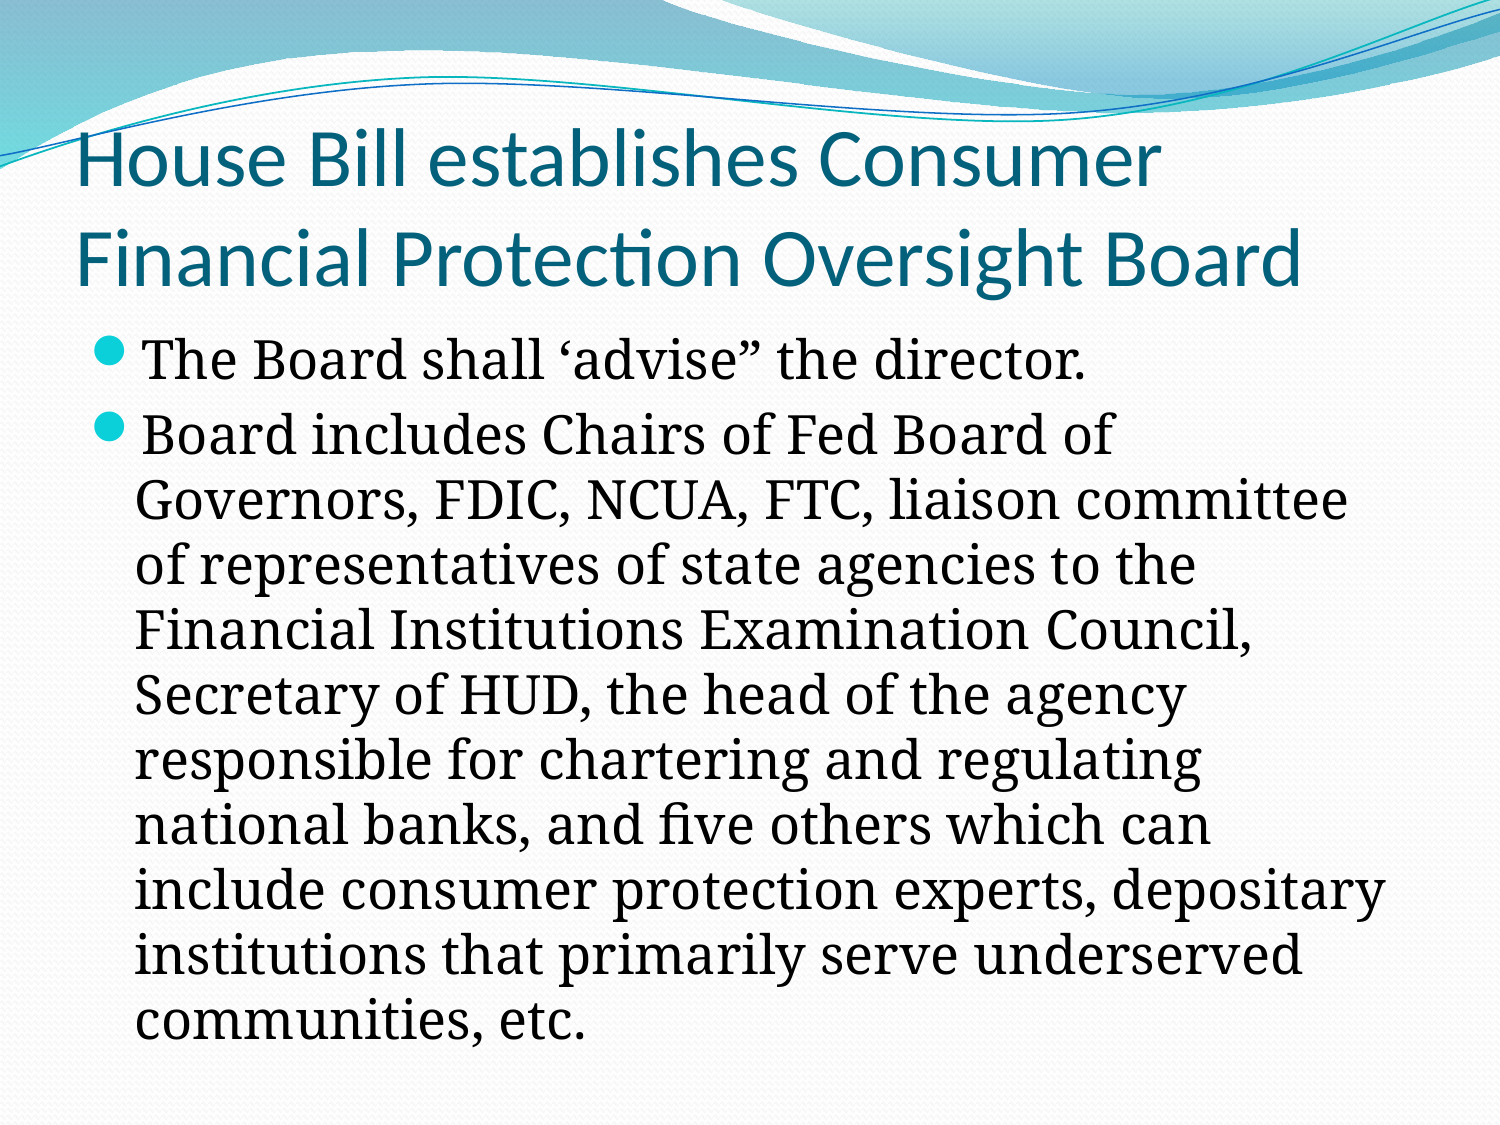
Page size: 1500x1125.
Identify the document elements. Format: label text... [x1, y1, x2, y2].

list The Board shall ‘advise” the director. Board includes Chairs of Fed Board of Governors, FDIC, NCUA, FTC, liaison committee of representatives of state agencies to the Financial Institutions Examination Council, Secretary of HUD, the head of the agency responsible for chartering and regulating national banks, and five others which can include consumer protection experts, depositary institutions that primarily serve underserved communities, etc. [74, 317, 1426, 1038]
title House Bill establishes Consumer Financial Protection Oversight Board [74, 115, 1426, 304]
